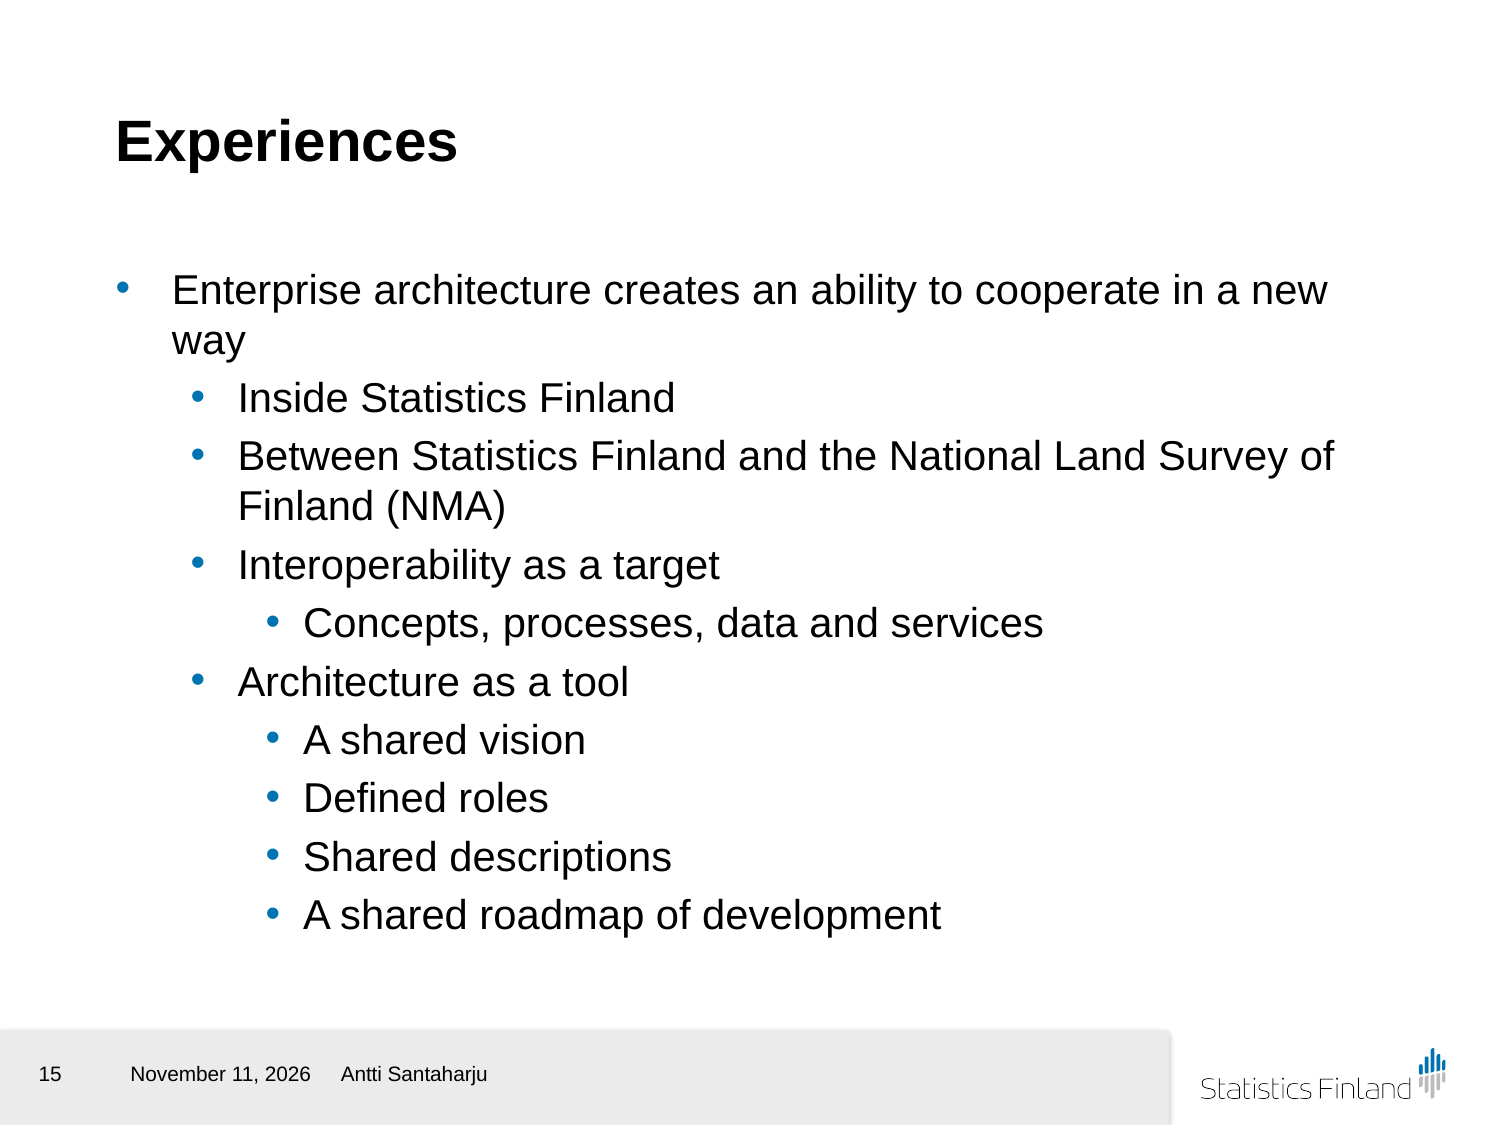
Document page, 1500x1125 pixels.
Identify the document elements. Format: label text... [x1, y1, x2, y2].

footer Antti Santaharju [325, 1042, 801, 1103]
title Experiences [115, 103, 1385, 175]
slide_number 15 [0, 1042, 116, 1103]
picture [1201, 1048, 1446, 1099]
list Enterprise architecture creates an ability to cooperate in a new way Inside Statistics Finland Between Statistics Finland and the National Land Survey of Finland (NMA) Interoperability as a target Concepts, processes, data and services Architecture as a tool A shared vision Defined roles Shared descriptions A shared roadmap of development [115, 262, 1385, 987]
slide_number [116, 1042, 325, 1103]
